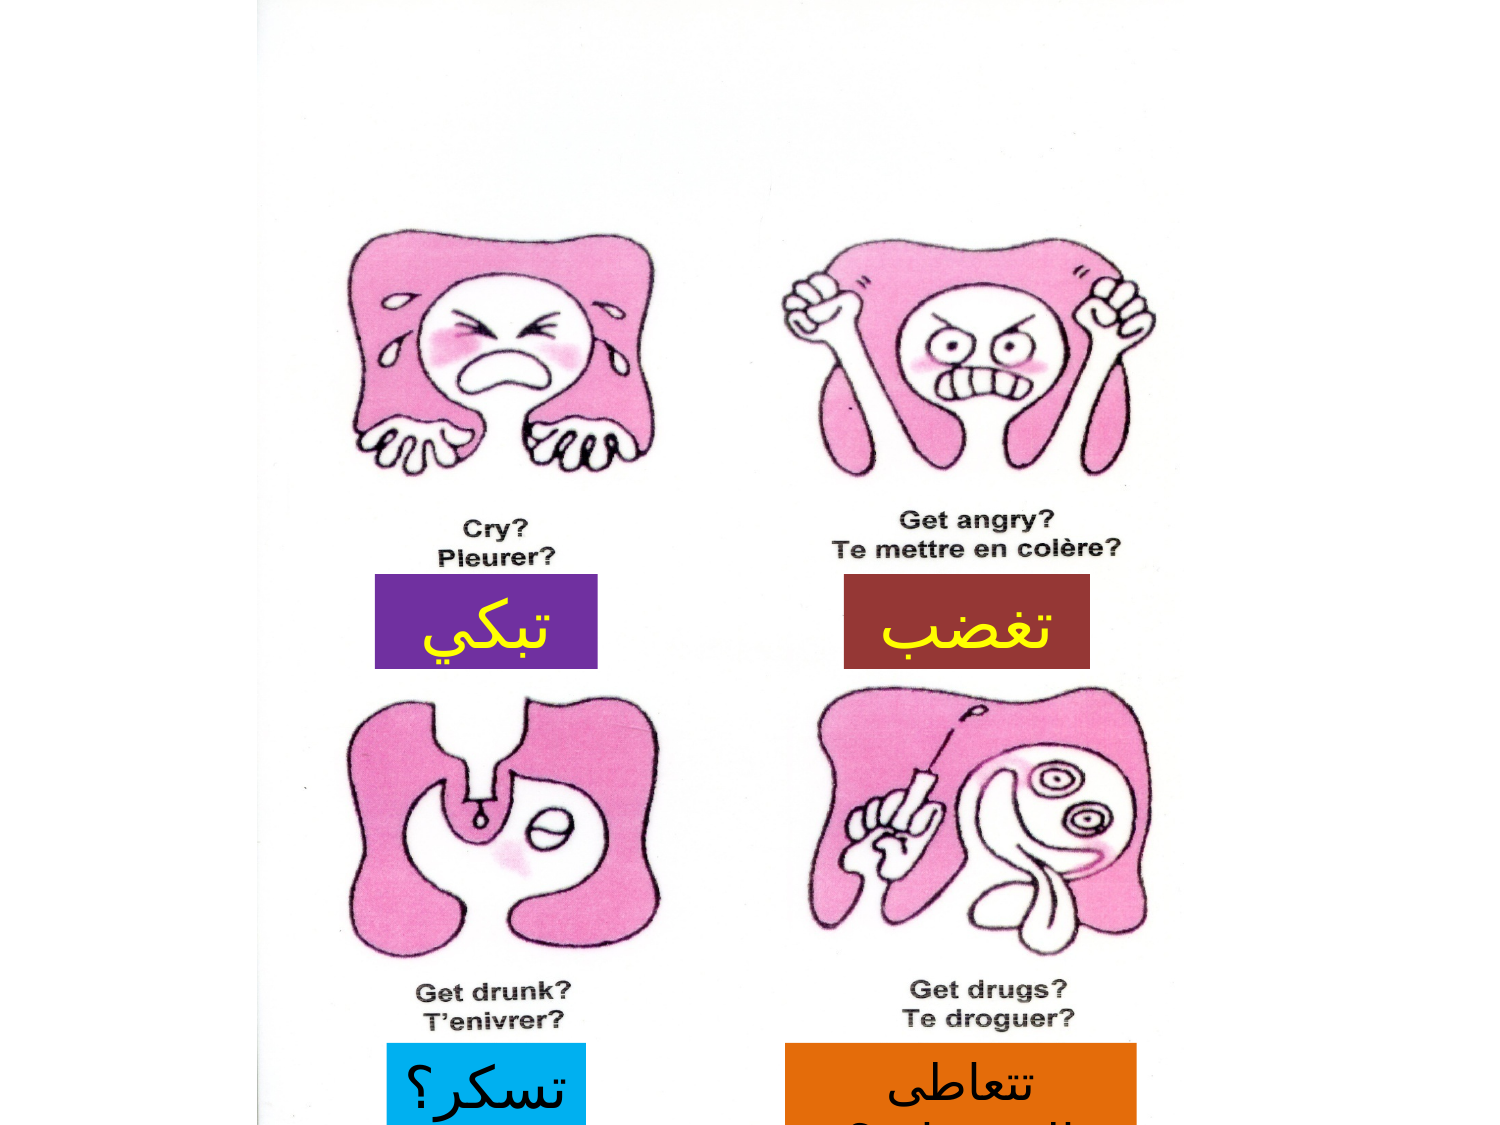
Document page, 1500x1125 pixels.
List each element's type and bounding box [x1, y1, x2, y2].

picture [257, 0, 1184, 1125]
picture [410, 1066, 430, 1095]
picture [434, 1066, 561, 1121]
